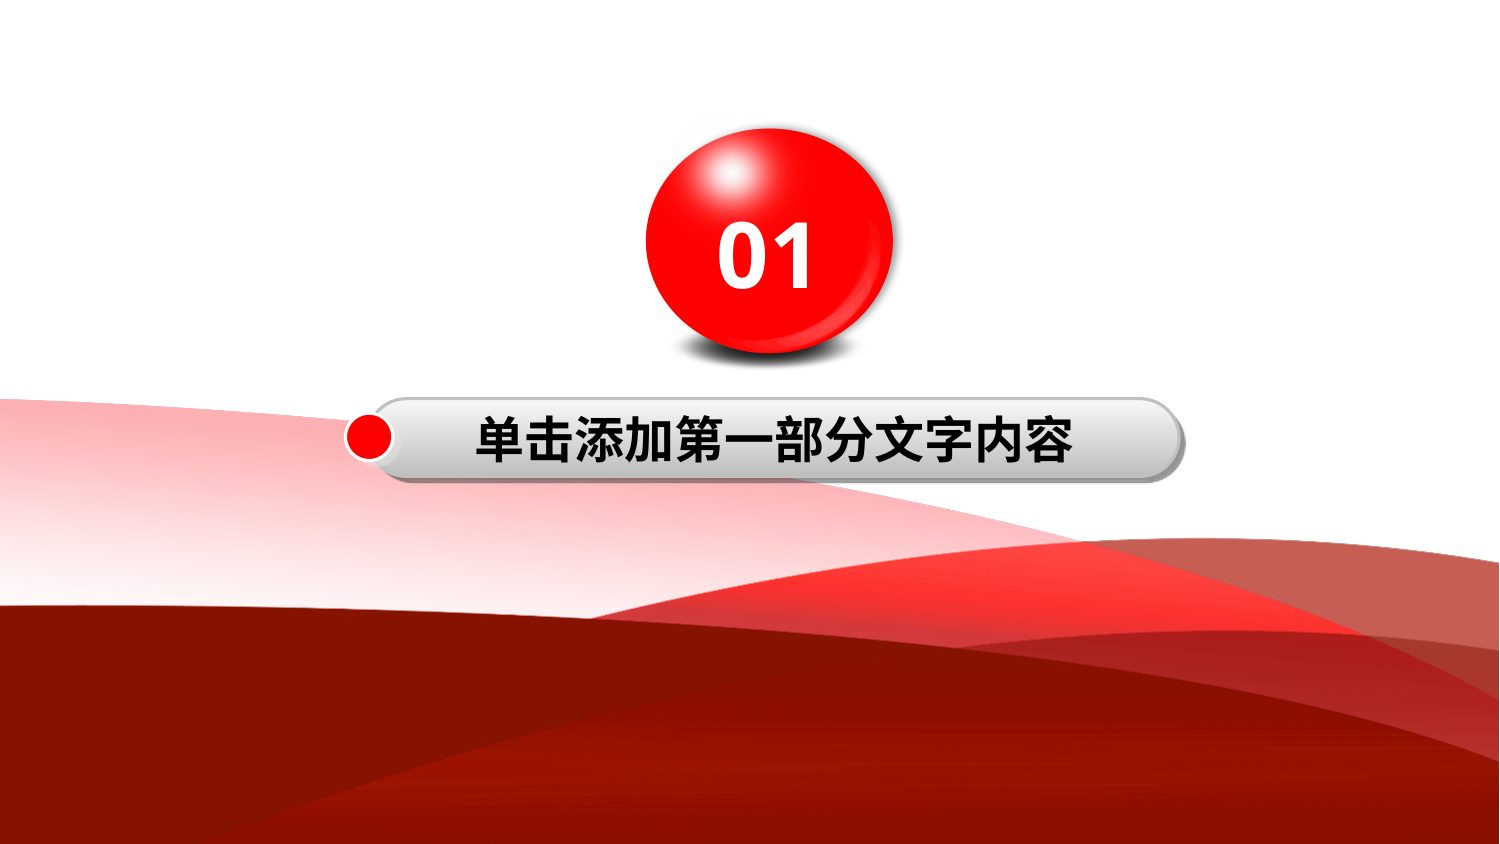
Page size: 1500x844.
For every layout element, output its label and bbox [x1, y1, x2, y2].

picture [0, 398, 1499, 844]
text_box [641, 114, 906, 379]
